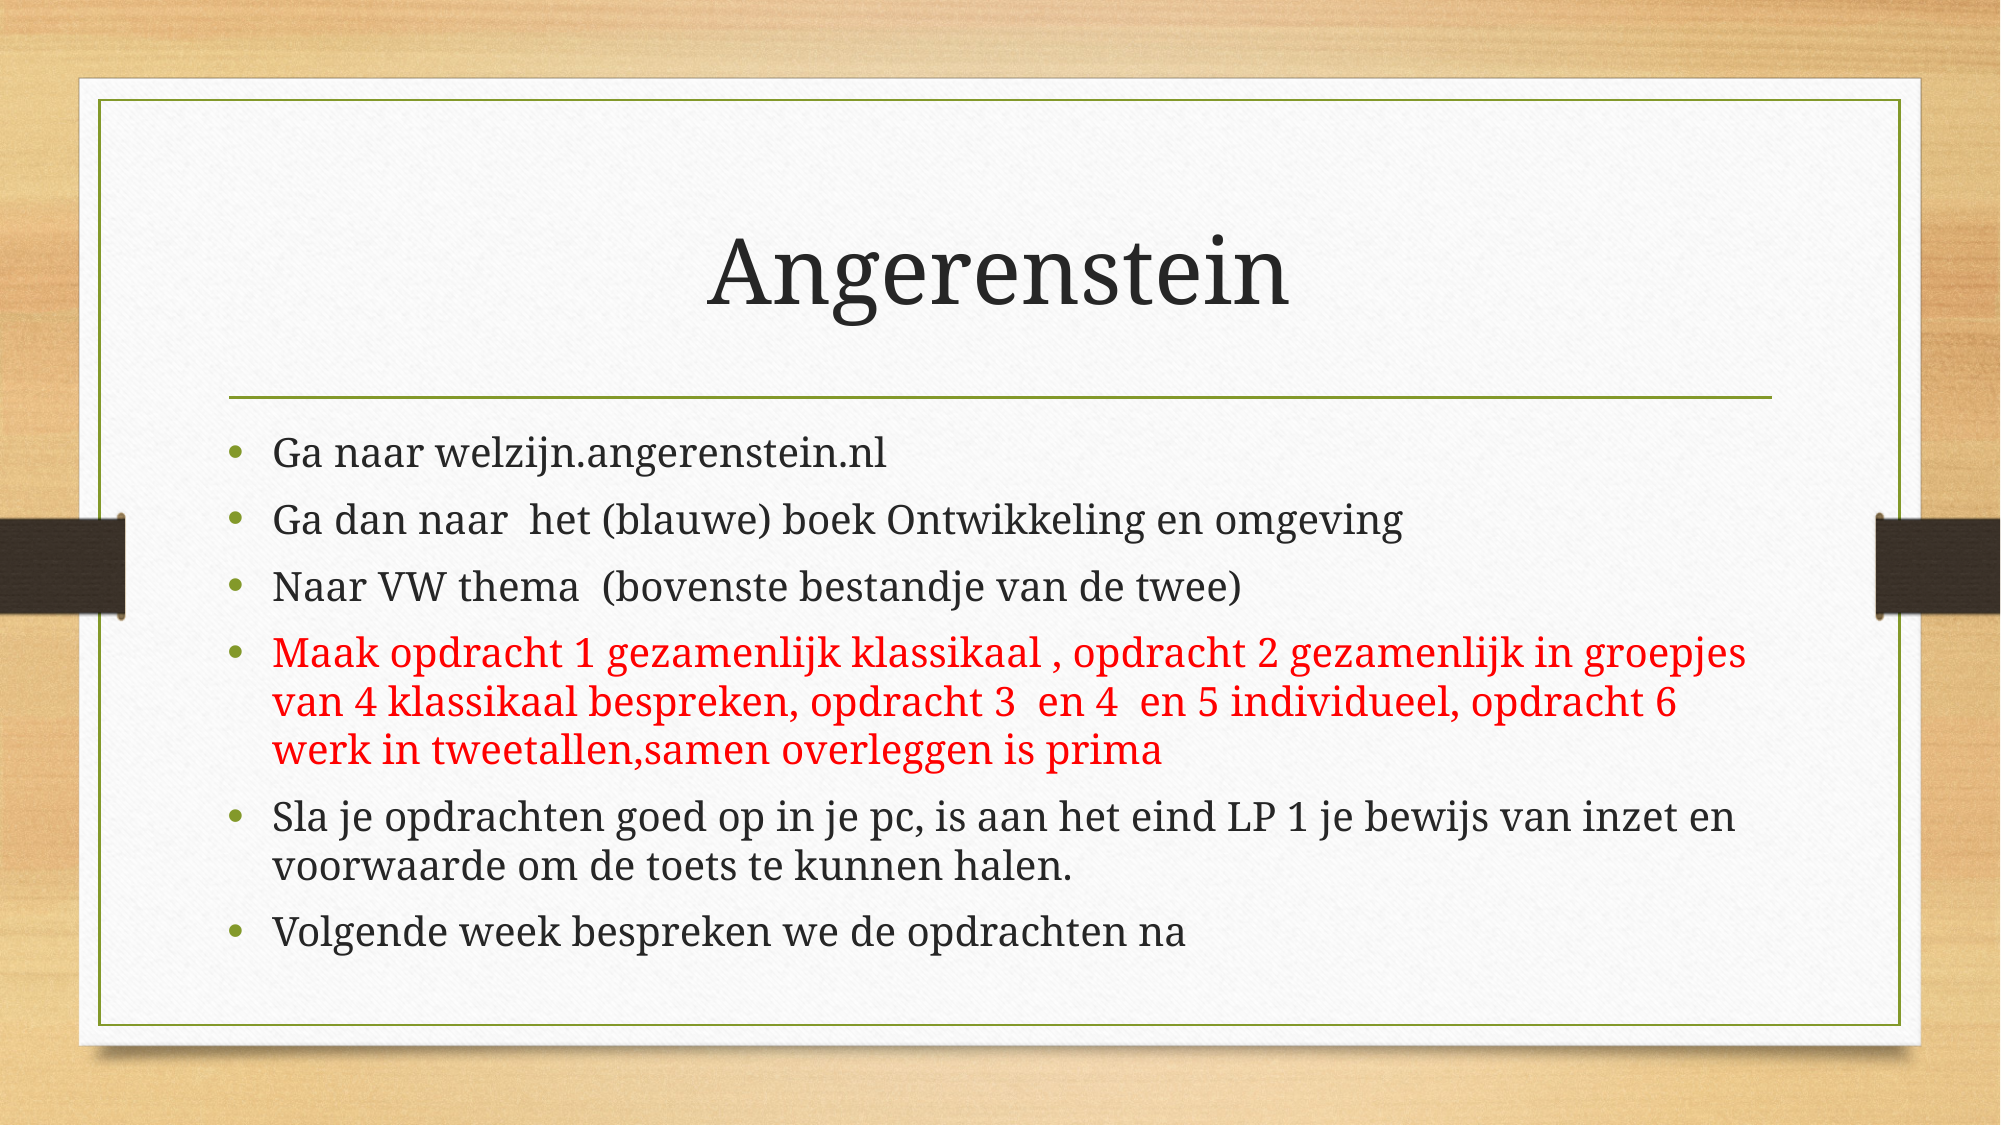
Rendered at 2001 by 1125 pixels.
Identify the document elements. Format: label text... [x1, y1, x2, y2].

picture [0, 0, 2001, 1125]
title Angerenstein [212, 161, 1788, 375]
list Ga naar welzijn.angerenstein.nl Ga dan naar het (blauwe) boek Ontwikkeling en omgeving Naar VW thema (bovenste bestandje van de twee) Maak opdracht 1 gezamenlijk klassikaal , opdracht 2 gezamenlijk in groepjes van 4 klassikaal bespreken, opdracht 3 en 4 en 5 individueel, opdracht 6 werk in tweetallen,samen overleggen is prima Sla je opdrachten goed op in je pc, is aan het eind LP 1 je bewijs van inzet en voorwaarde om de toets te kunnen halen. Volgende week bespreken we de opdrachten na [212, 419, 1788, 964]
